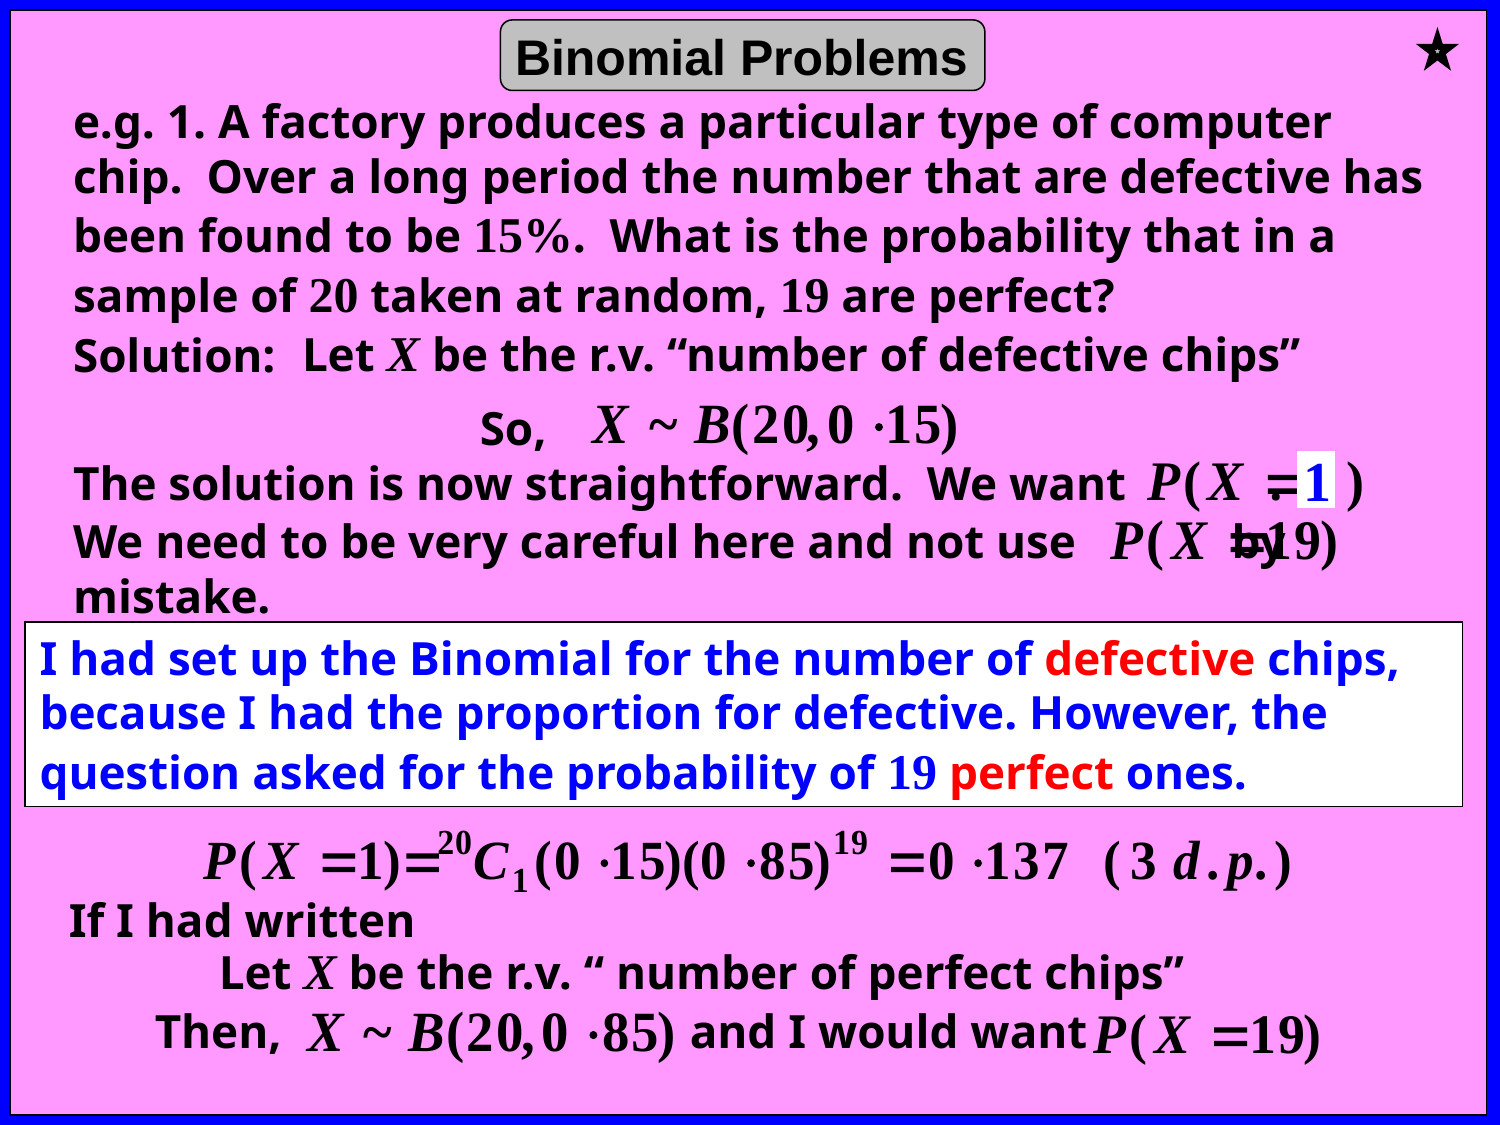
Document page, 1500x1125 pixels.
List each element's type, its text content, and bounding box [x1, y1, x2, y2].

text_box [192, 813, 1299, 901]
text_box [1425, 37, 1450, 63]
text_box The situation can be modelled with the Binomial distribution. [1418, 29, 1457, 69]
text_box Let X be the r.v. “ number of perfect chips” [204, 931, 1342, 1007]
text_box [0, 505, 1451, 631]
text_box I had set up the Binomial for the number of defective chips, because I had the proportion for defective. However, the question asked for the probability of 19 perfect ones. [24, 621, 1463, 807]
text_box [464, 391, 963, 445]
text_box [58, 446, 1413, 504]
text_box e.g. 1. A factory produces a particular type of computer chip. Over a long period the number that are defective has been found to be 15%. What is the probability that in a sample of 20 taken at random, 19 are perfect? [58, 84, 1450, 330]
text_box If I had written [54, 884, 496, 955]
text_box Let X be the r.v. “number of defective chips” [287, 313, 1425, 389]
text_box Solution: [58, 318, 305, 389]
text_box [139, 994, 1328, 1076]
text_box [1296, 450, 1336, 504]
